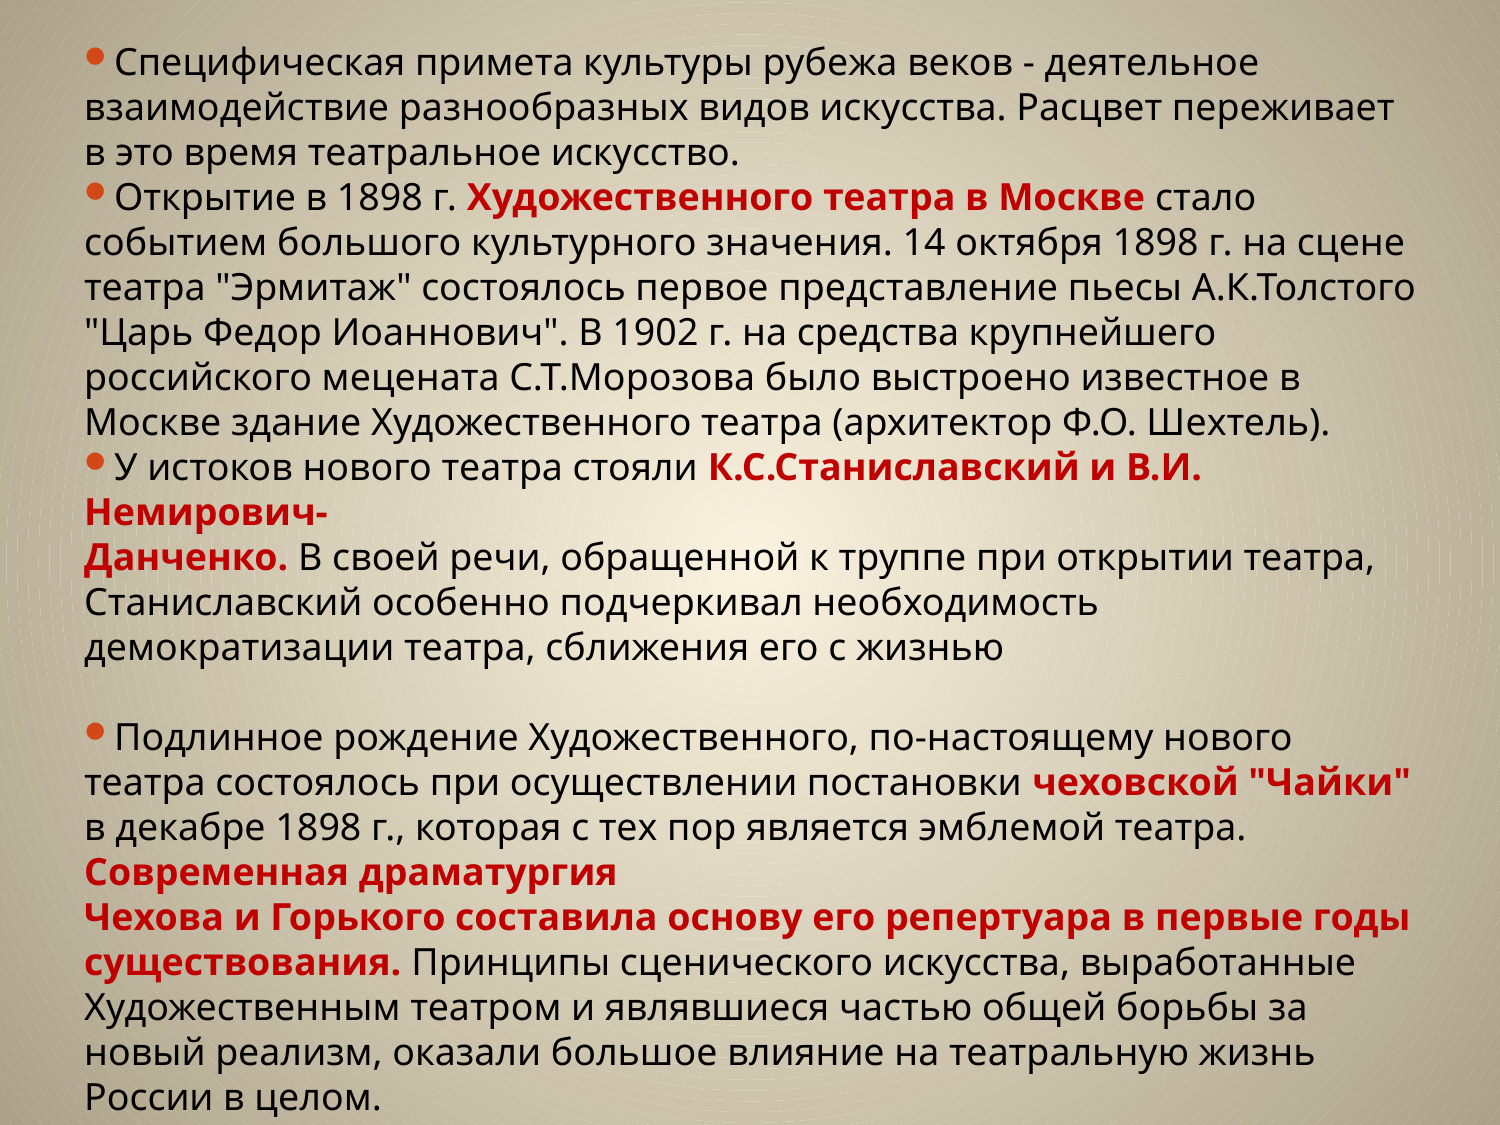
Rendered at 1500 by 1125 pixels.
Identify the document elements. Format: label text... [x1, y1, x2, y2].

list Специфическая примета культуры рубежа веков - деятельное взаимодействие разнообразных видов искусства. Расцвет переживает в это время театральное искусство. Открытие в 1898 г. Художественного театра в Москве стало событием большого культурного значения. 14 октября 1898 г. на сцене театра "Эрмитаж" состоялось первое представление пьесы А.К.Толстого "Царь Федор Иоаннович". В 1902 г. на средства крупнейшего российского мецената С.Т.Морозова было выстроено известное в Москве здание Художественного театра (архитектор Ф.О. Шехтель). У истоков нового театра стояли К.С.Станиславский и В.И. Немирович- Данченко. В своей речи, обращенной к труппе при открытии театра, Станиславский особенно подчеркивал необходимость демократизации театра, сближения его с жизнью Подлинное рождение Художественного, по-настоящему нового театра состоялось при осуществлении постановки чеховской "Чайки" в декабре 1898 г., которая с тех пор является эмблемой театра. Современная драматургия Чехова и Горького составила основу его репертуара в первые годы существования. Принципы сценического искусства, выработанные Художественным театром и являвшиеся частью общей борьбы за новый реализм, оказали большое влияние на театральную жизнь России в целом. [76, 30, 1427, 774]
